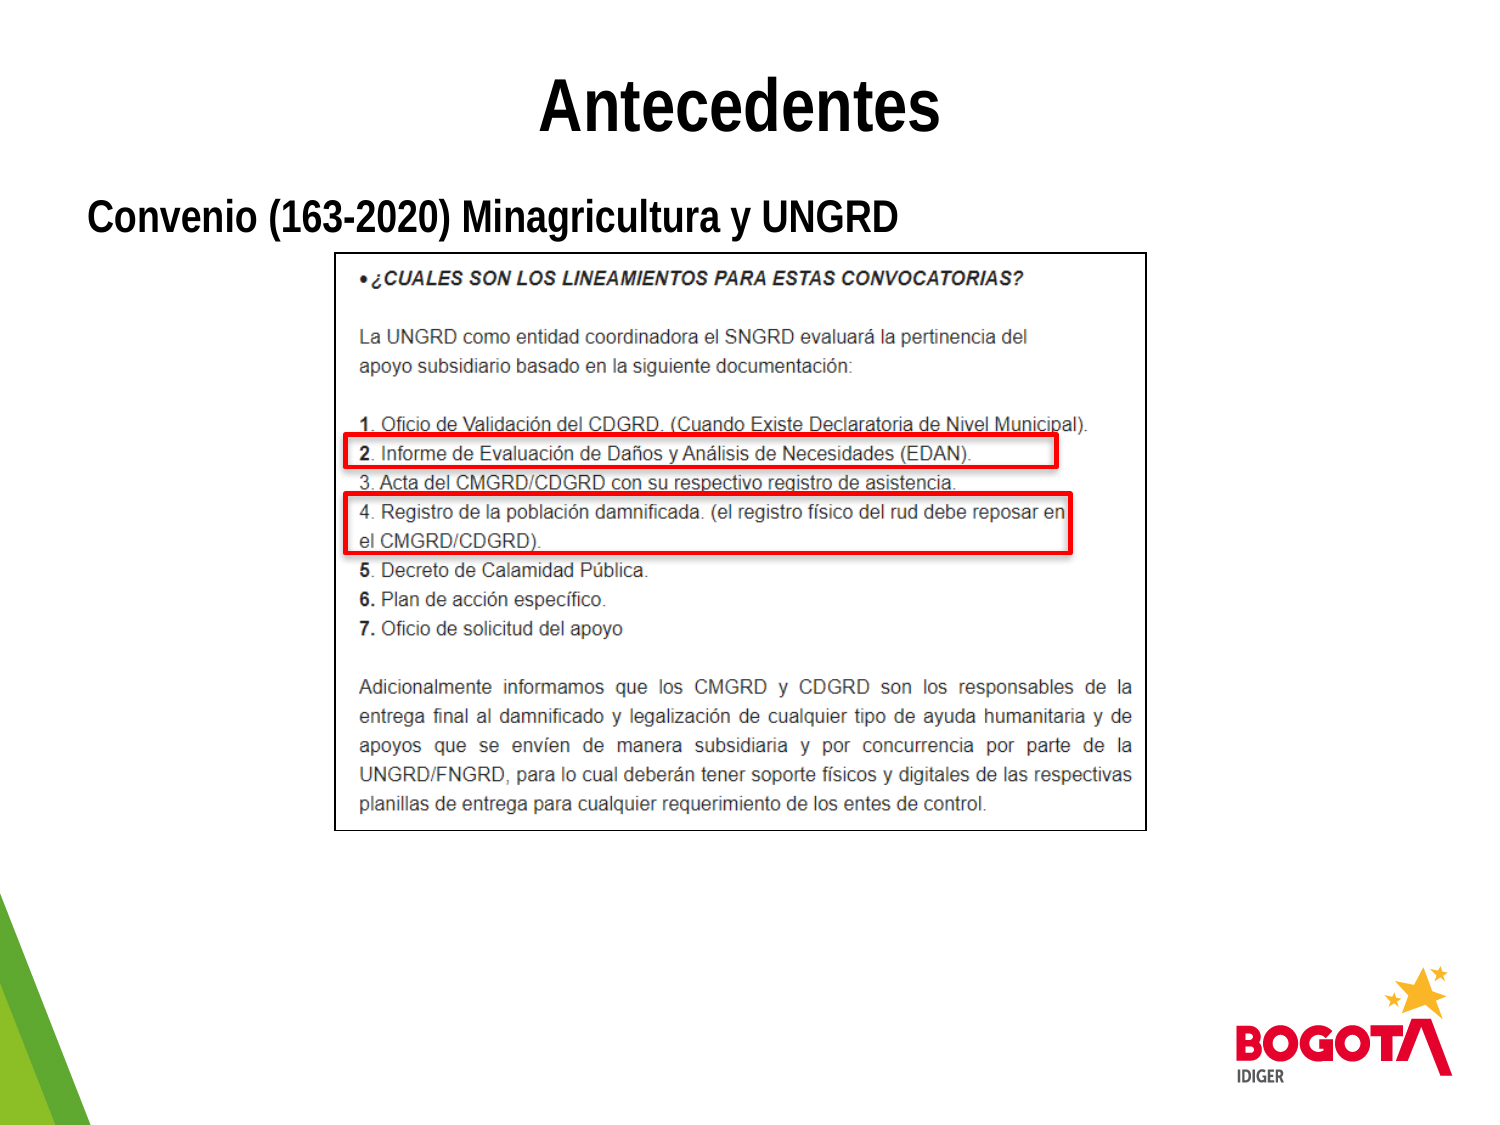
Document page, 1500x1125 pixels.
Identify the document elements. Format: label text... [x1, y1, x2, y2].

picture [0, 0, 1500, 1125]
text_box Antecedentes [103, 31, 1379, 172]
text_box Convenio (163-2020) Minagricultura y UNGRD [72, 179, 1428, 250]
